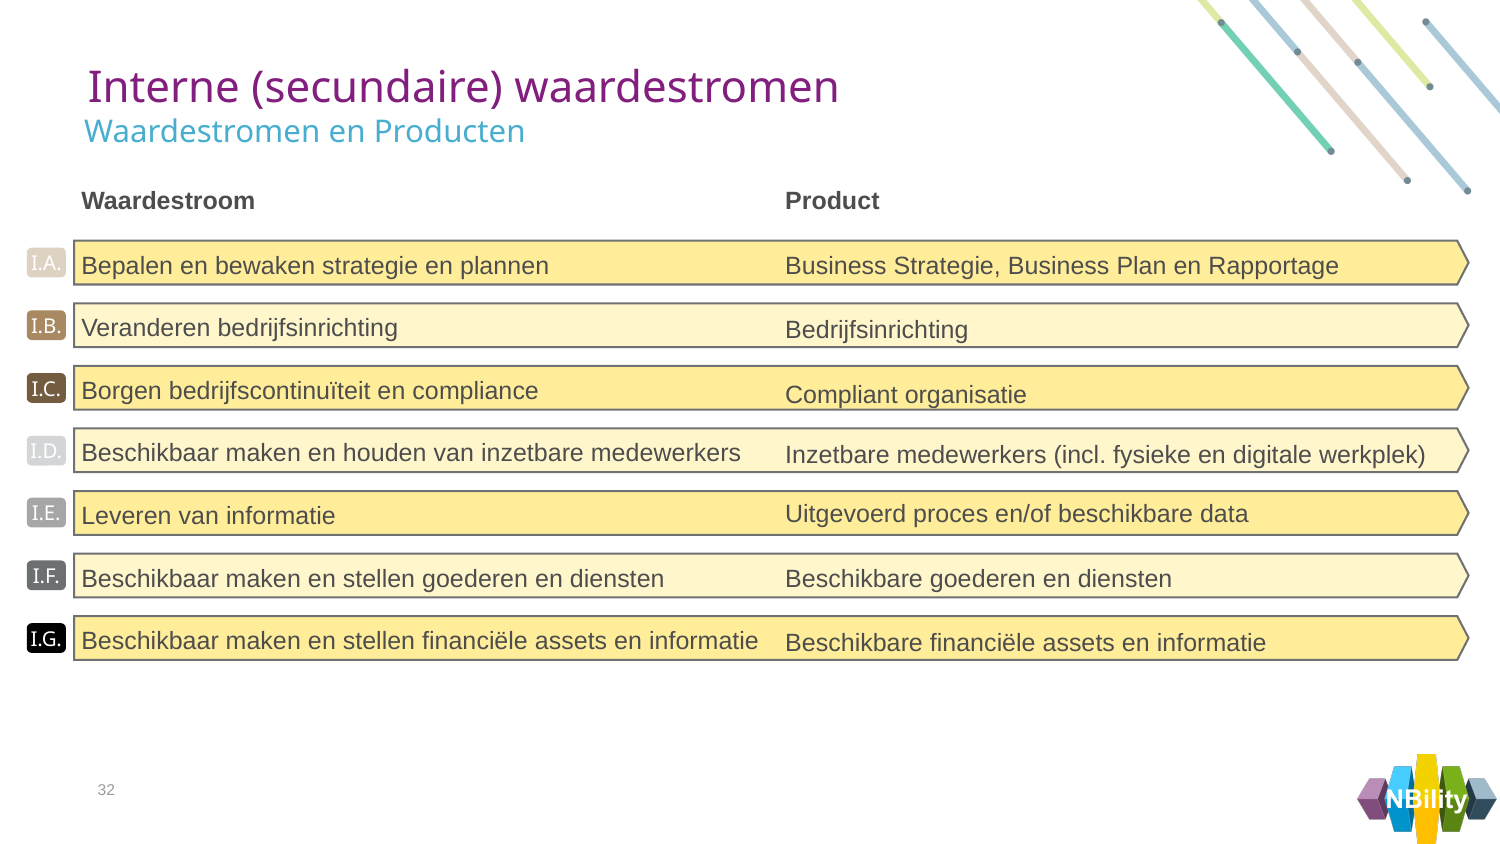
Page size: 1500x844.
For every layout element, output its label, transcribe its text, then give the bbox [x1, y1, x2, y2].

text_box Waardestroom Bepalen en bewaken strategie en plannen Veranderen bedrijfsinrichting Borgen bedrijfscontinuïteit en compliance Beschikbaar maken en houden van inzetbare medewerkers Leveren van informatie Beschikbaar maken en stellen goederen en diensten Beschikbaar maken en stellen financiële assets en informatie [81, 169, 1187, 729]
text_box I.C. [26, 373, 66, 403]
text_box [74, 491, 81, 535]
text_box Waardestromen en Producten [84, 103, 1333, 141]
picture [1357, 754, 1499, 844]
text_box I.F. [26, 560, 66, 591]
text_box I.B. [26, 310, 66, 341]
text_box I.E. [26, 497, 66, 528]
text_box Interne (secundaire) waardestromen [87, 52, 1181, 103]
text_box [74, 303, 81, 348]
text_box Product Business Strategie, Business Plan en Rapportage Bedrijfsinrichting Compliant organisatie Inzetbare medewerkers (incl. fysieke en digitale werkplek) Uitgevoerd proces en/of beschikbare data Beschikbare goederen en diensten Beschikbare financiële assets en informatie [1187, 169, 1493, 729]
text_box I.G. [26, 623, 66, 653]
slide_number 32 [97, 779, 157, 815]
text_box [0, 0, 1500, 844]
text_box [74, 553, 81, 598]
text_box [74, 365, 81, 410]
text_box I.A. [26, 247, 66, 278]
text_box [74, 616, 81, 660]
text_box [74, 240, 81, 285]
text_box I.D. [26, 435, 66, 466]
text_box [74, 428, 81, 473]
